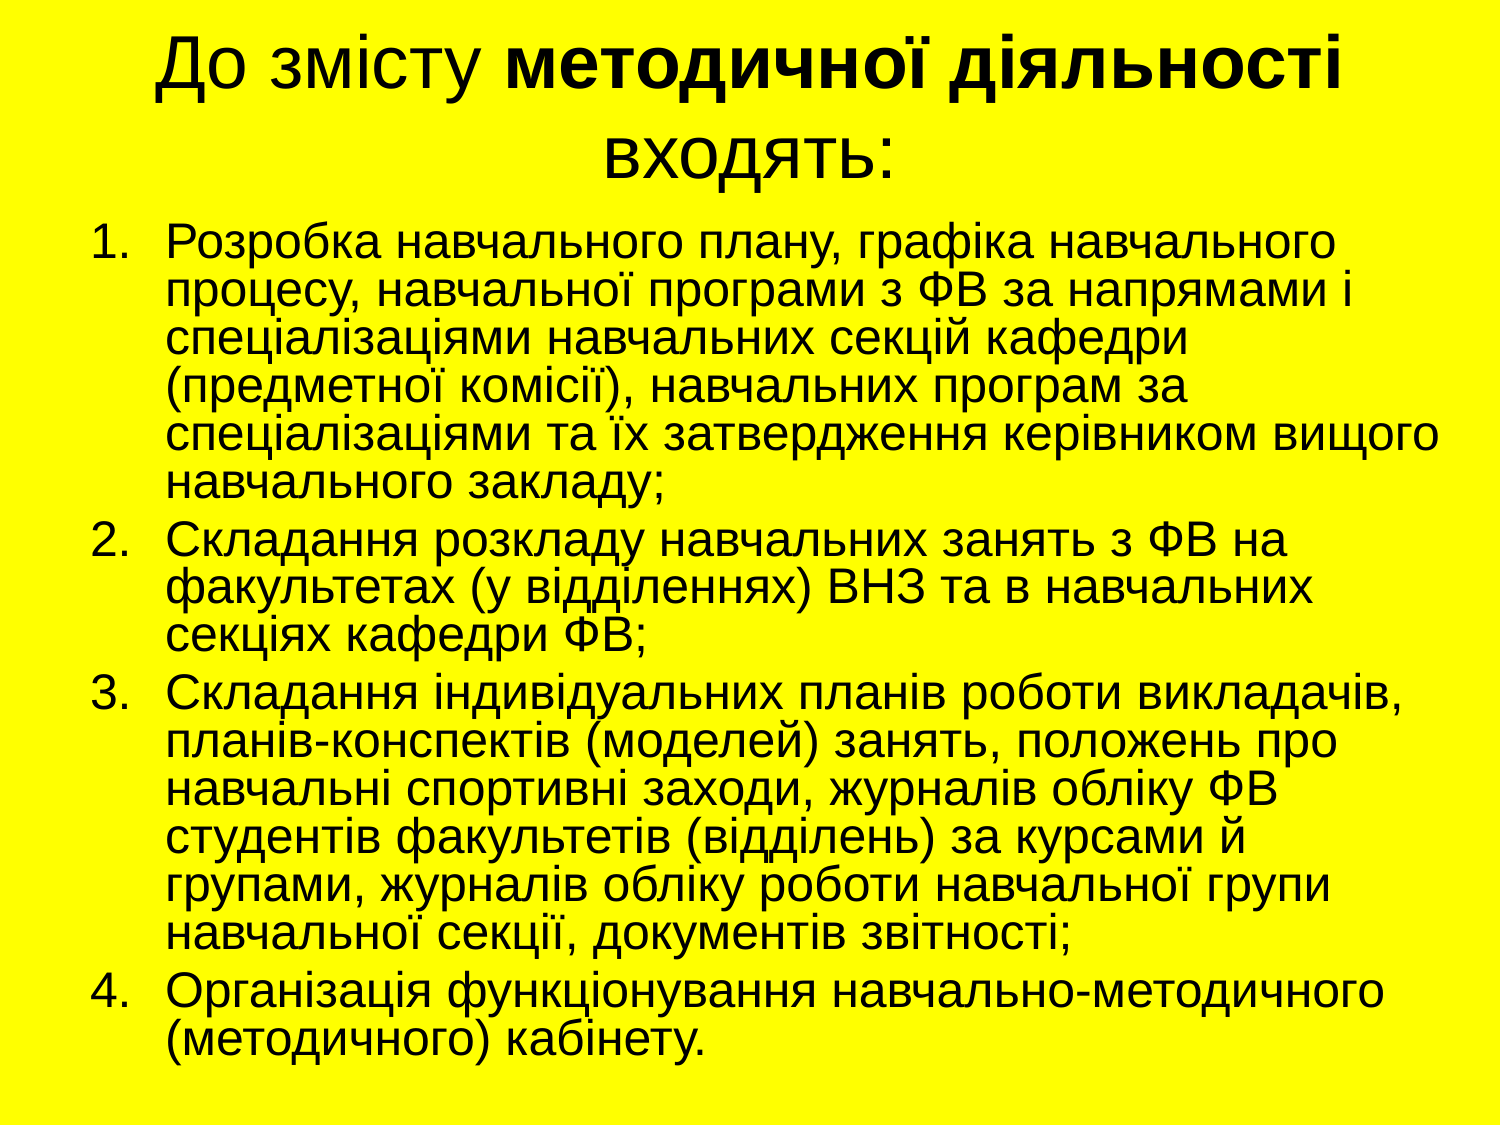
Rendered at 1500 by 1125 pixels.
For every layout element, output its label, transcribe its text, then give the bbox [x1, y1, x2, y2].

title До змісту методичної діяльності входять: [0, 45, 1500, 163]
list Розробка навчального плану, графіка навчального процесу, навчальної програми з ФВ за напрямами і спеціалізаціями навчальних секцій кафедри (предметної комісії), навчальних програм за спеціалізаціями та їх затвердження керівником вищого навчального закладу; Складання розкладу навчальних занять з ФВ на факультетах (у відділеннях) ВНЗ та в навчальних секціях кафедри ФВ; Складання індивідуальних планів роботи викладачів, планів-конспектів (моделей) занять, положень про навчальні спортивні заходи, журналів обліку ФВ студентів факультетів (відділень) за курсами й групами, журналів обліку роботи навчальної групи навчальної секції, документів звітності; Організація функціонування навчально-методичного (методичного) кабінету. [75, 212, 1463, 1125]
